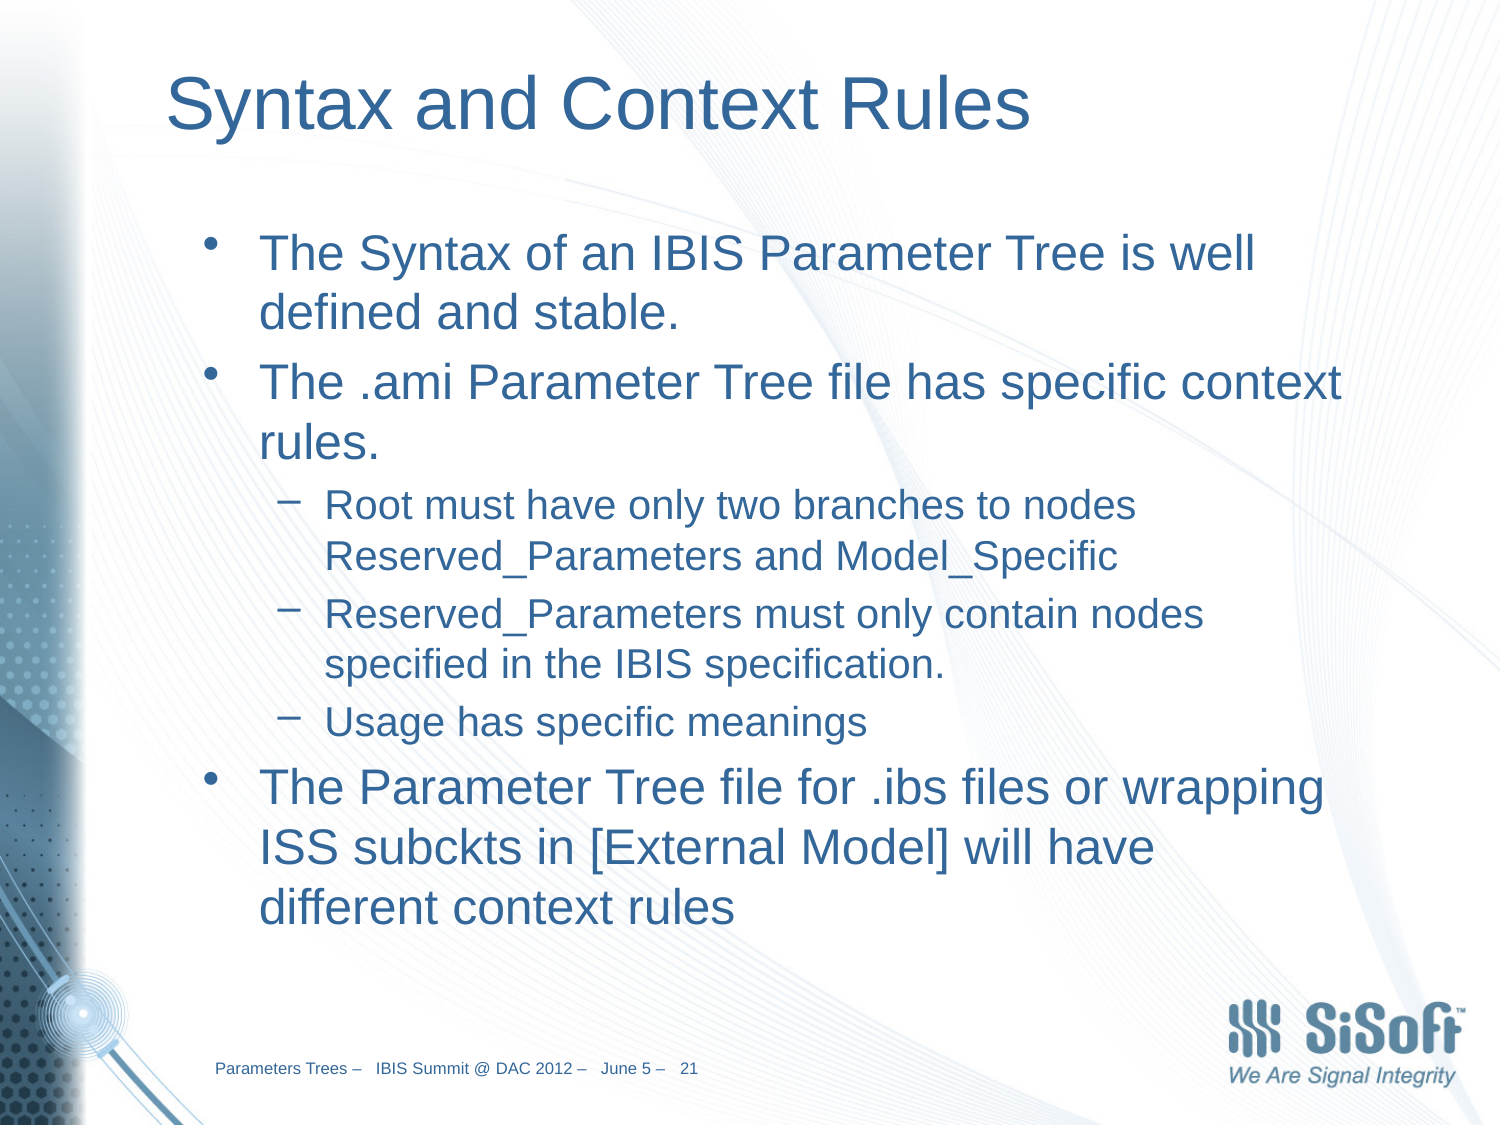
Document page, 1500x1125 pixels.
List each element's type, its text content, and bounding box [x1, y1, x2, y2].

title Syntax and Context Rules [150, 24, 1300, 175]
list The Syntax of an IBIS Parameter Tree is well defined and stable. The .ami Parameter Tree file has specific context rules. Root must have only two branches to nodes Reserved_Parameters and Model_Specific Reserved_Parameters must only contain nodes specified in the IBIS specification. Usage has specific meanings The Parameter Tree file for .ibs files or wrapping ISS subckts in [External Model] will have different context rules [187, 212, 1363, 963]
footer Parameters Trees – IBIS Summit @ DAC 2012 – June 5 – 21 [200, 1050, 975, 1104]
picture [0, 0, 1500, 1125]
